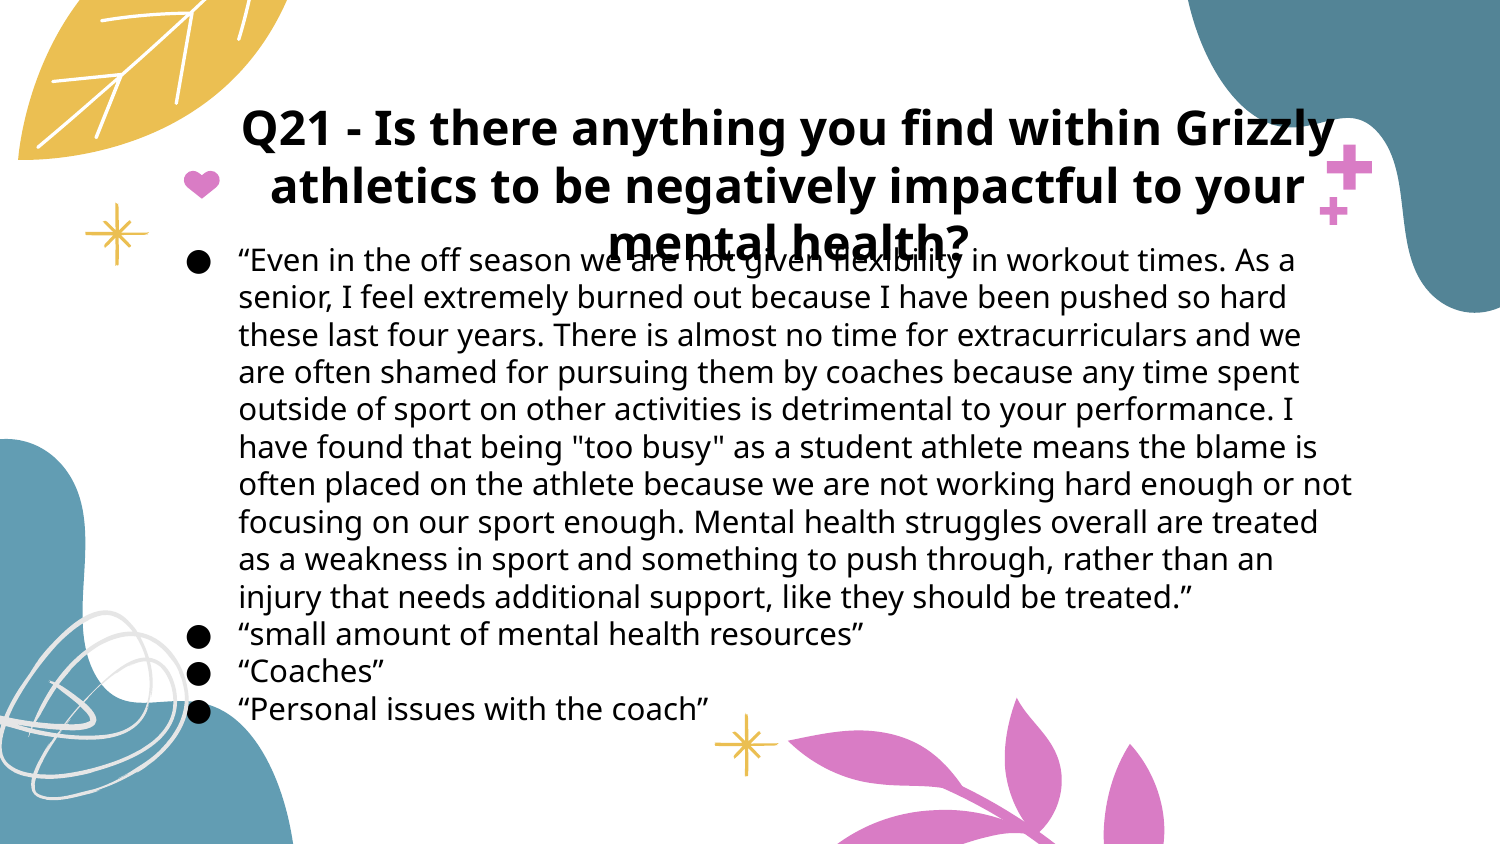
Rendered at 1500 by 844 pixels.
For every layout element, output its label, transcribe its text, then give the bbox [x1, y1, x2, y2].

title Q21 - Is there anything you find within Grizzly athletics to be negatively impactful to your mental health? [332, 82, 1383, 171]
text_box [1319, 144, 1373, 226]
subtitle “Even in the off season we are not given flexibility in workout times. As a senior, I feel extremely burned out because I have been pushed so hard these last four years. There is almost no time for extracurriculars and we are often shamed for pursuing them by coaches because any time spent outside of sport on other activities is detrimental to your performance. I have found that being "too busy" as a student athlete means the blame is often placed on the athlete because we are not working hard enough or not focusing on our sport enough. Mental health struggles overall are treated as a weakness in sport and something to push through, rather than an injury that needs additional support, like they should be treated.” “small amount of mental health resources” “Coaches” “Personal issues with the coach” [148, 224, 1372, 585]
text_box [0, 610, 189, 801]
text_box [4, 0, 329, 204]
